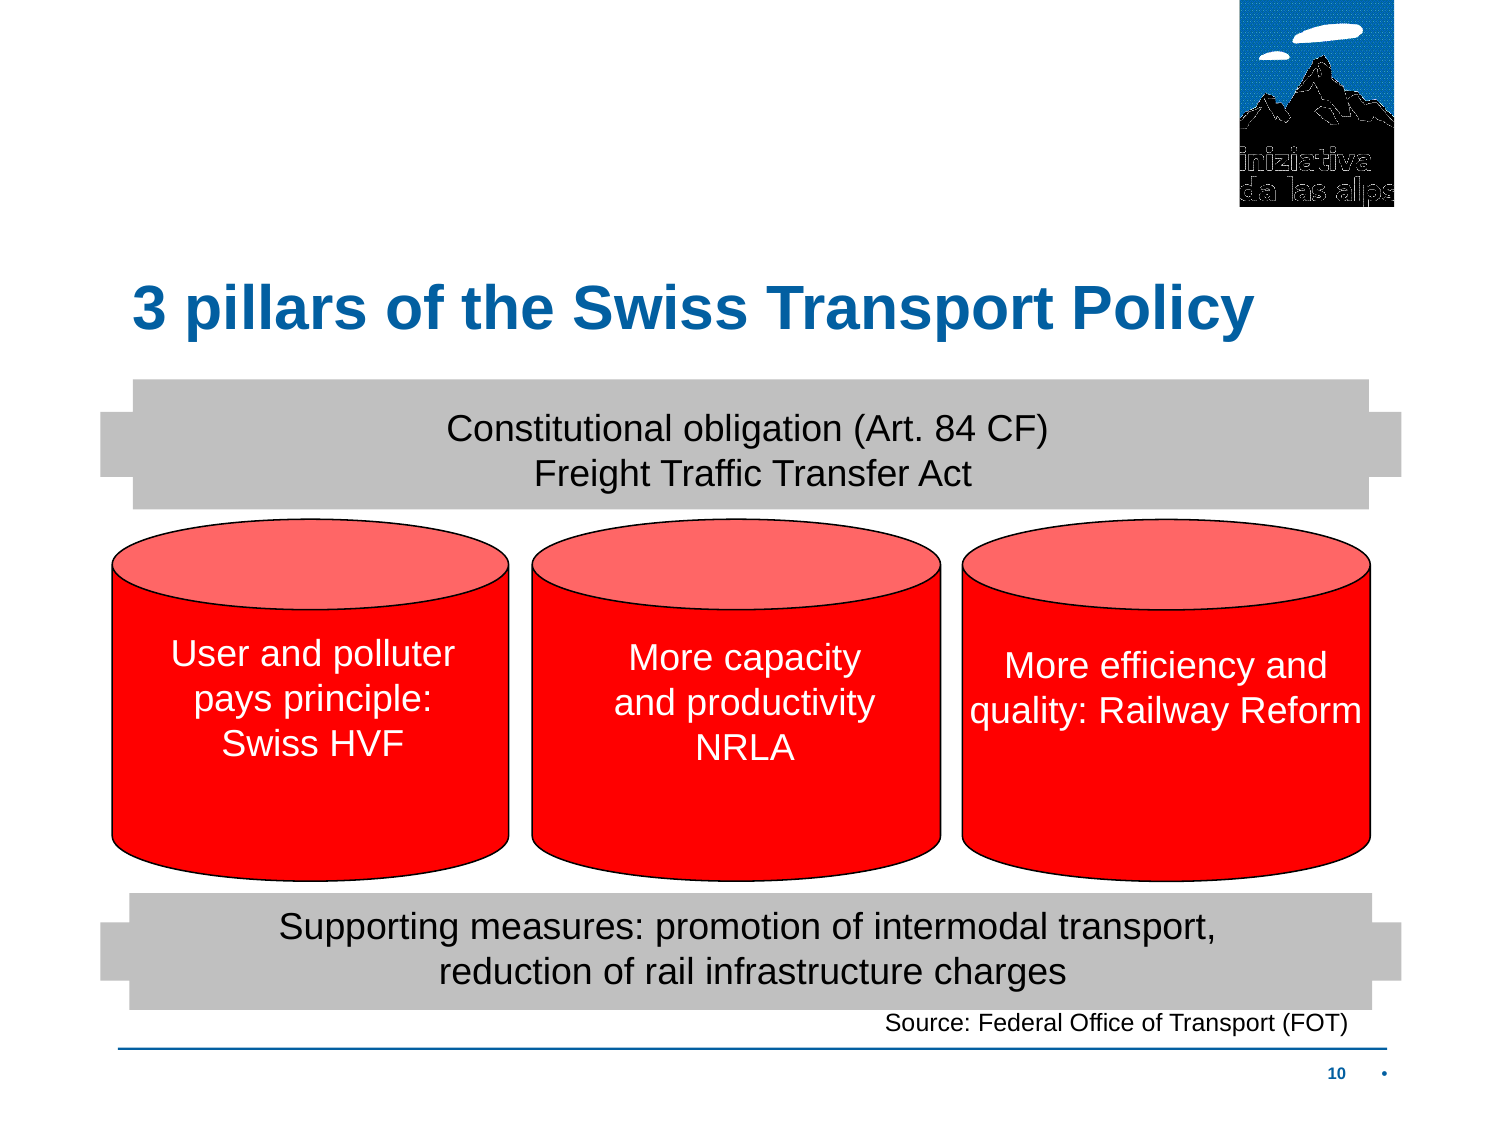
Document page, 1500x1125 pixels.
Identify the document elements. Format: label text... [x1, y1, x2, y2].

text_box [1365, 999, 1373, 1010]
text_box [532, 519, 941, 882]
text_box [132, 502, 1369, 510]
text_box [112, 519, 509, 882]
text_box Source: Federal Office of Transport (FOT) [870, 999, 1365, 1045]
text_box More capacity and productivity NRLA [579, 625, 911, 776]
text_box Constitutional obligation (Art. 84 CF) Freight Traffic Transfer Act [100, 397, 1406, 502]
text_box [129, 999, 870, 1010]
slide_number 10 [1074, 1062, 1347, 1107]
text_box More efficiency and quality: Railway Reform [950, 633, 1382, 738]
text_box Supporting measures: promotion of intermodal transport, reduction of rail infrastructure charges [100, 894, 1406, 999]
text_box [132, 379, 1369, 397]
text_box [962, 519, 1371, 633]
text_box 3 pillars of the Swiss Transport Policy [117, 265, 1276, 344]
text_box User and polluter pays principle: Swiss HVF [147, 621, 479, 772]
text_box [962, 738, 1371, 882]
